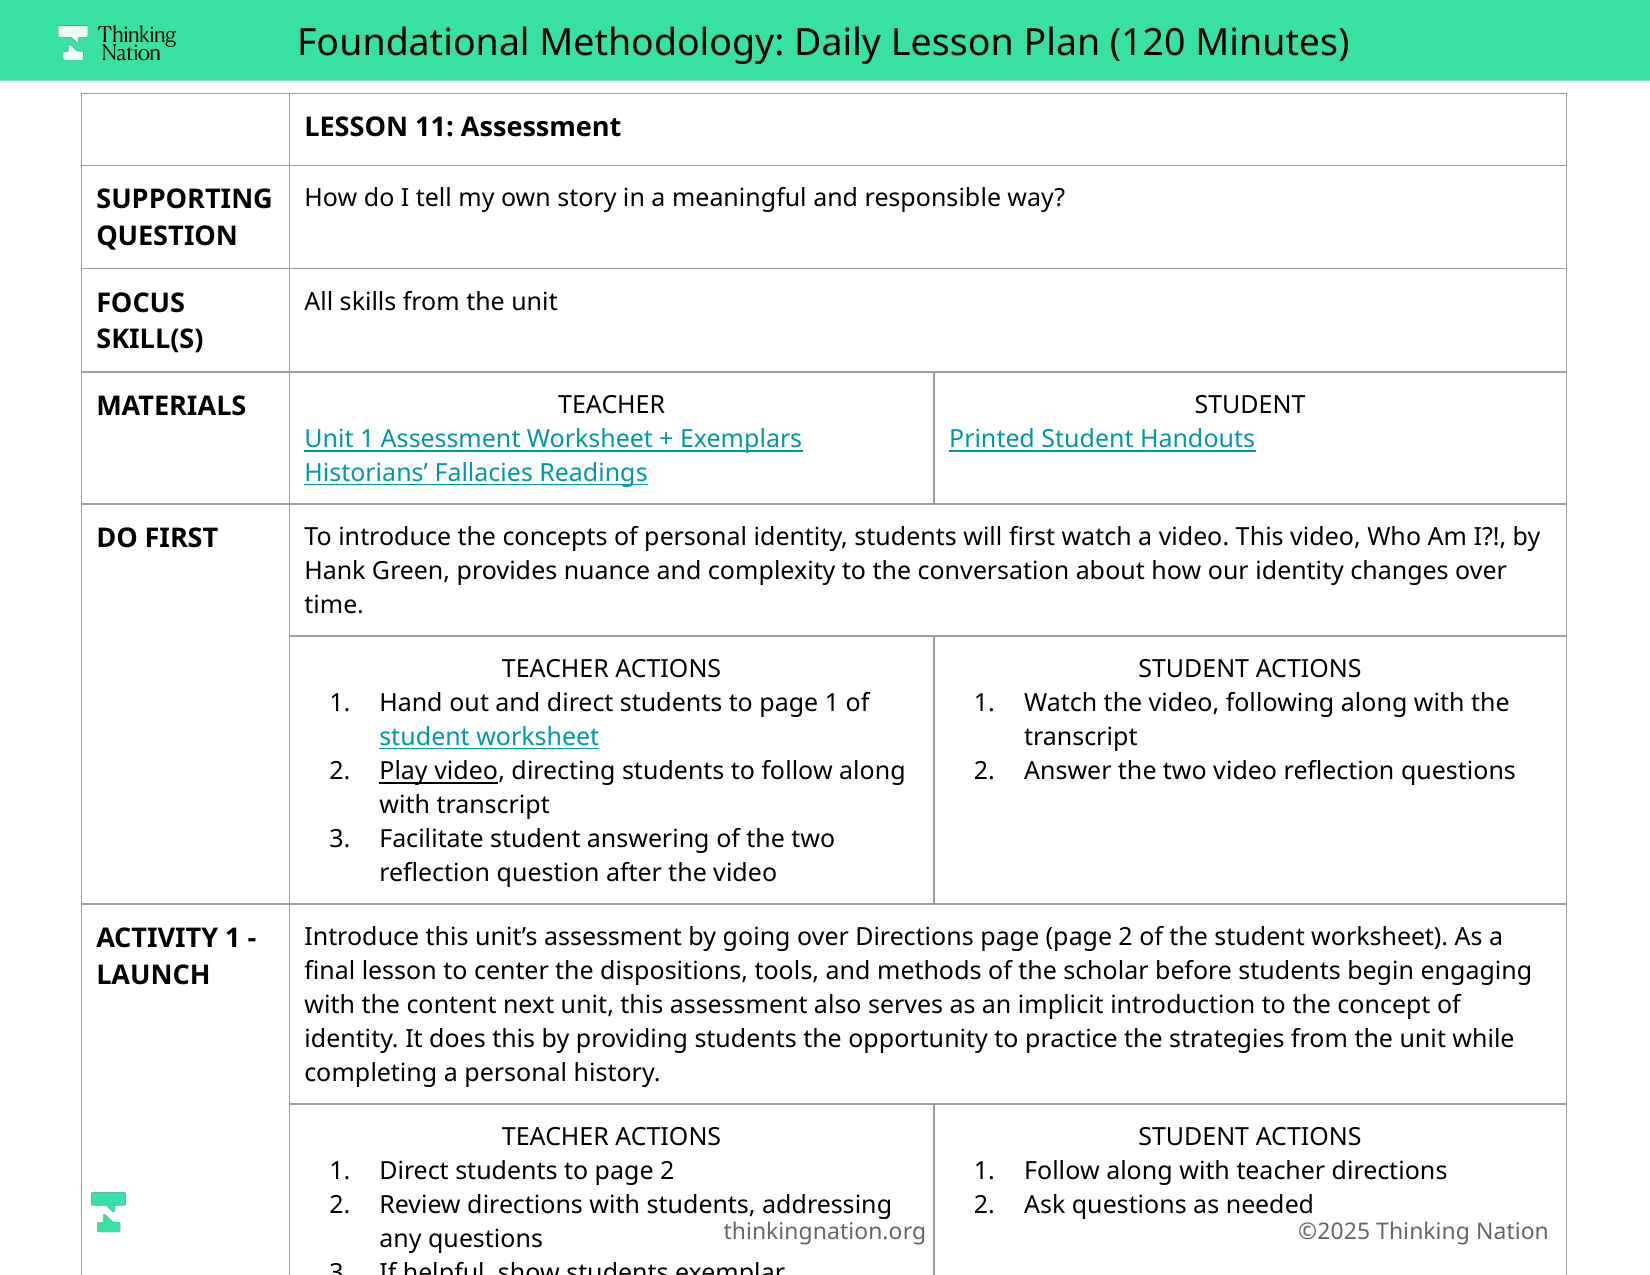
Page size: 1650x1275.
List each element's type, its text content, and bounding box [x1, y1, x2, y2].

table_header [82, 94, 289, 165]
picture [80, 1184, 136, 1240]
table_cell ACTIVITY 1 - LAUNCH [82, 905, 289, 1275]
table_cell FOCUS SKILL(S) [82, 269, 289, 371]
table_cell To introduce the concepts of personal identity, students will first watch a video. This video, Who Am I?!, by Hank Green, provides nuance and complexity to the conversation about how our identity changes over time. [290, 505, 1566, 635]
table_cell All skills from the unit [290, 269, 1566, 371]
table_cell How do I tell my own story in a meaningful and responsible way? [290, 166, 1566, 268]
table_cell STUDENT ACTIONS Watch the video, following along with the transcript Answer the two video reflection questions [935, 637, 1566, 903]
table_cell Introduce this unit’s assessment by going over Directions page (page 2 of the student worksheet). As a final lesson to center the dispositions, tools, and methods of the scholar before students begin engaging with the content next unit, this assessment also serves as an implicit introduction to the concept of identity. It does this by providing students the opportunity to practice the strategies from the unit while completing a personal history. [290, 905, 1566, 1103]
table_header LESSON 11: Assessment [290, 94, 1566, 165]
table_cell TEACHER ACTIONS Direct students to page 2 Review directions with students, addressing any questions If helpful, show students exemplar [290, 1105, 933, 1275]
table_cell TEACHER ACTIONS Hand out and direct students to page 1 of student worksheet Play video, directing students to follow along with transcript Facilitate student answering of the two reflection question after the video [290, 637, 933, 903]
table_cell DO FIRST [82, 505, 289, 903]
picture [45, 14, 180, 71]
table_cell MATERIALS [82, 373, 289, 503]
table_cell STUDENT ACTIONS Follow along with teacher directions Ask questions as needed [935, 1105, 1566, 1275]
table_cell SUPPORTING QUESTION [82, 166, 289, 268]
text_box Foundational Methodology: Daily Lesson Plan (120 Minutes) [0, 0, 1650, 81]
table_cell STUDENT Printed Student Handouts [935, 373, 1566, 503]
table_cell TEACHER Unit 1 Assessment Worksheet + Exemplars Historians’ Fallacies Readings [290, 373, 933, 503]
